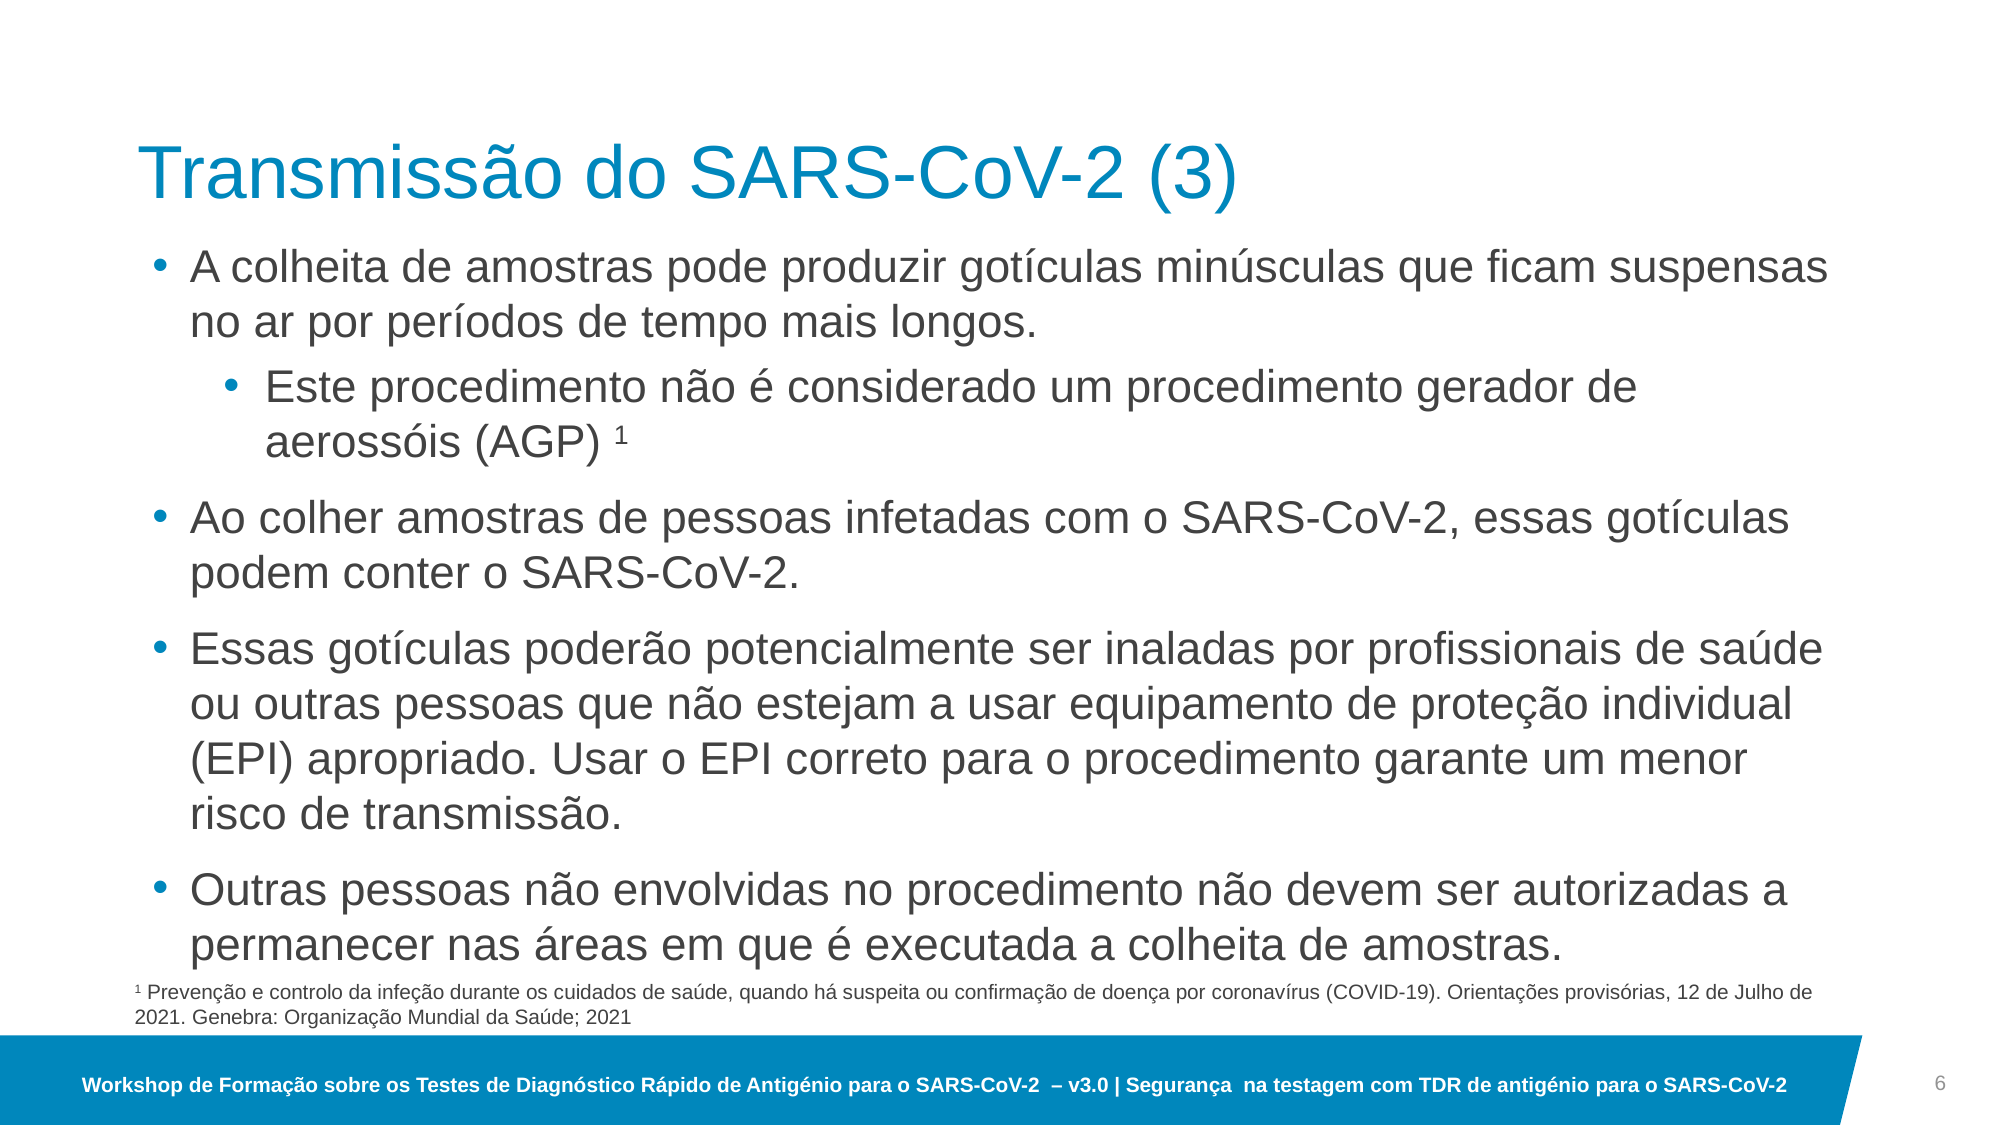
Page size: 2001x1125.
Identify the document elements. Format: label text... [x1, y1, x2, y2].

footer Workshop de Formação sobre os Testes de Diagnóstico Rápido de Antigénio para o SARS-CoV-2 – v3.0 | Segurança na testagem com TDR de antigénio para o SARS-CoV-2 [81, 1042, 1836, 1125]
title Transmissão do SARS-CoV-2 (3) [137, 59, 1863, 215]
slide_number 6 [1862, 1035, 1947, 1125]
text_box 1 Prevenção e controlo da infeção durante os cuidados de saúde, quando há suspeita ou confirmação de doença por coronavírus (COVID-19). Orientações provisórias, 12 de Julho de 2021. Genebra: Organização Mundial da Saúde; 2021 [119, 971, 1845, 1037]
list A colheita de amostras pode produzir gotículas minúsculas que ficam suspensas no ar por períodos de tempo mais longos. Este procedimento não é considerado um procedimento gerador de aerossóis (AGP) 1 Ao colher amostras de pessoas infetadas com o SARS-CoV-2, essas gotículas podem conter o SARS-CoV-2. Essas gotículas poderão potencialmente ser inaladas por profissionais de saúde ou outras pessoas que não estejam a usar equipamento de proteção individual (EPI) apropriado. Usar o EPI correto para o procedimento garante um menor risco de transmissão. Outras pessoas não envolvidas no procedimento não devem ser autorizadas a permanecer nas áreas em que é executada a colheita de amostras. [137, 229, 1863, 958]
